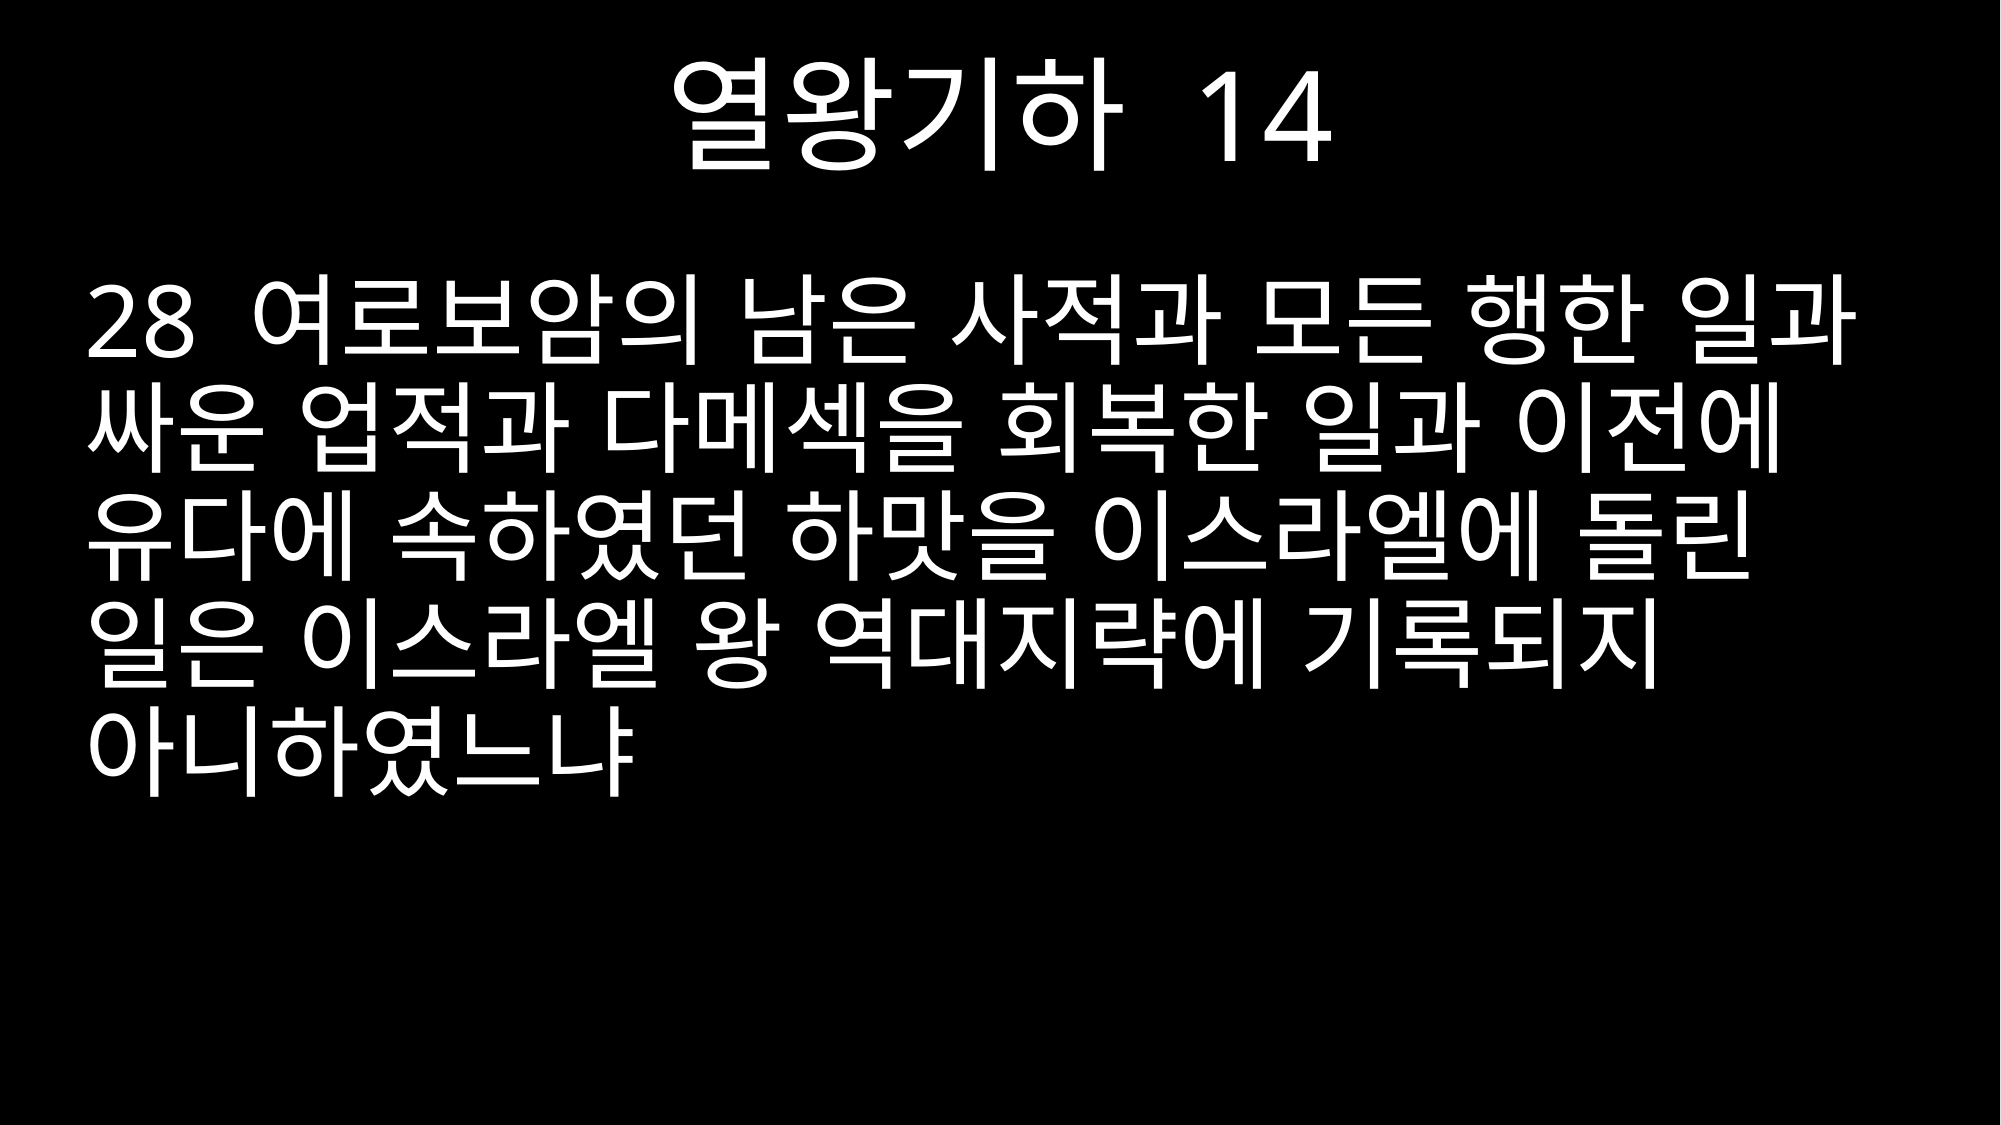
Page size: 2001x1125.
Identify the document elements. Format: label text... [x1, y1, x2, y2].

picture [0, 0, 2001, 1125]
footer 열왕기하 14 [0, 32, 2000, 192]
list 28 여로보암의 남은 사적과 모든 행한 일과 싸운 업적과 다메섹을 회복한 일과 이전에 유다에 속하였던 하맛을 이스라엘에 돌린 일은 이스라엘 왕 역대지략에 기록되지 아니하였느냐 [69, 263, 1953, 423]
